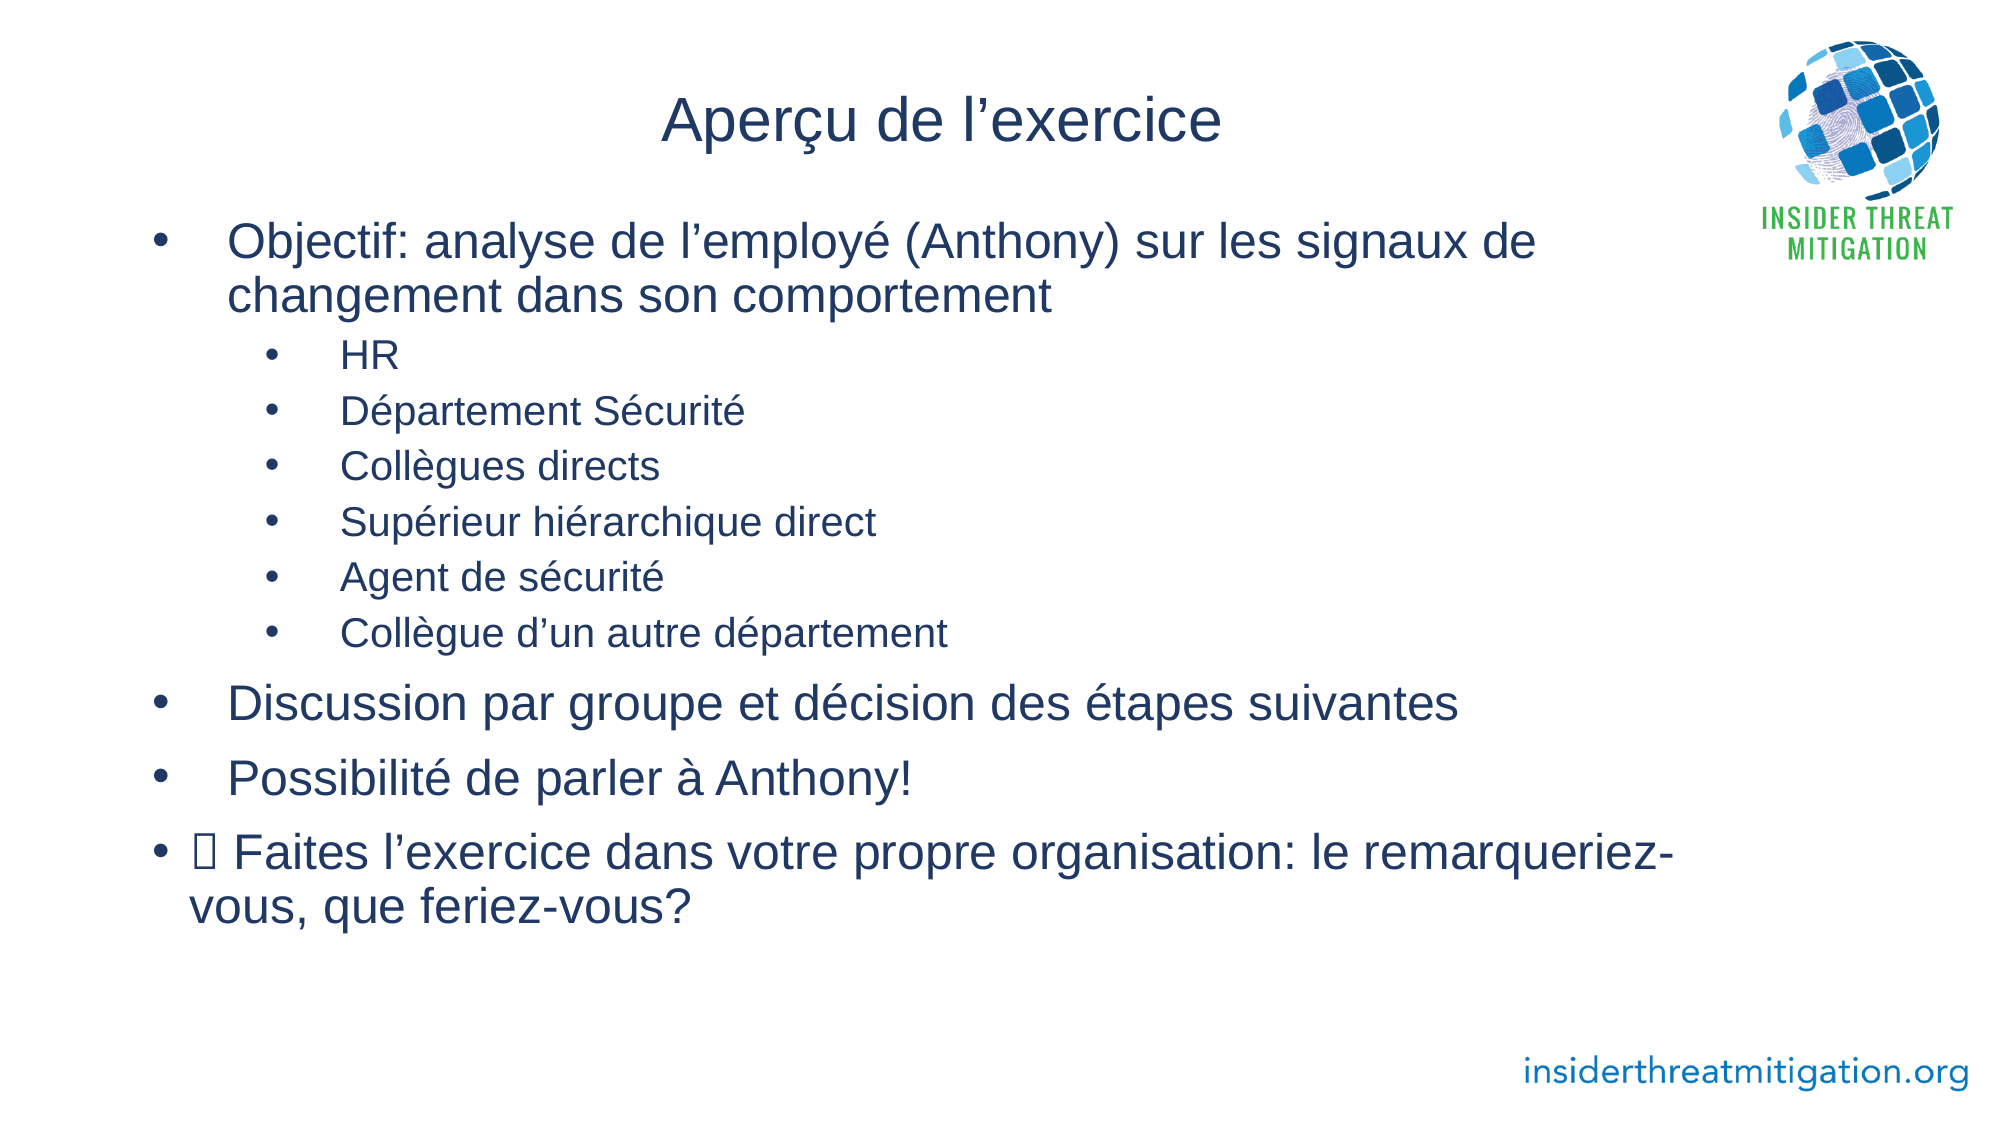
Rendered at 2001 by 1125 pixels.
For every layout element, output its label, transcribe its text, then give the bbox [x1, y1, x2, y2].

picture [1758, 20, 1968, 281]
picture [1478, 994, 2000, 1125]
title Aperçu de l’exercice [137, 59, 1748, 183]
list Objectif: analyse de l’employé (Anthony) sur les signaux de changement dans son comportement HR Département Sécurité Collègues directs Supérieur hiérarchique direct Agent de sécurité Collègue d’un autre département Discussion par groupe et décision des étapes suivantes Possibilité de parler à Anthony!  Faites l’exercice dans votre propre organisation: le remarqueriez-vous, que feriez-vous? [137, 207, 1748, 1066]
